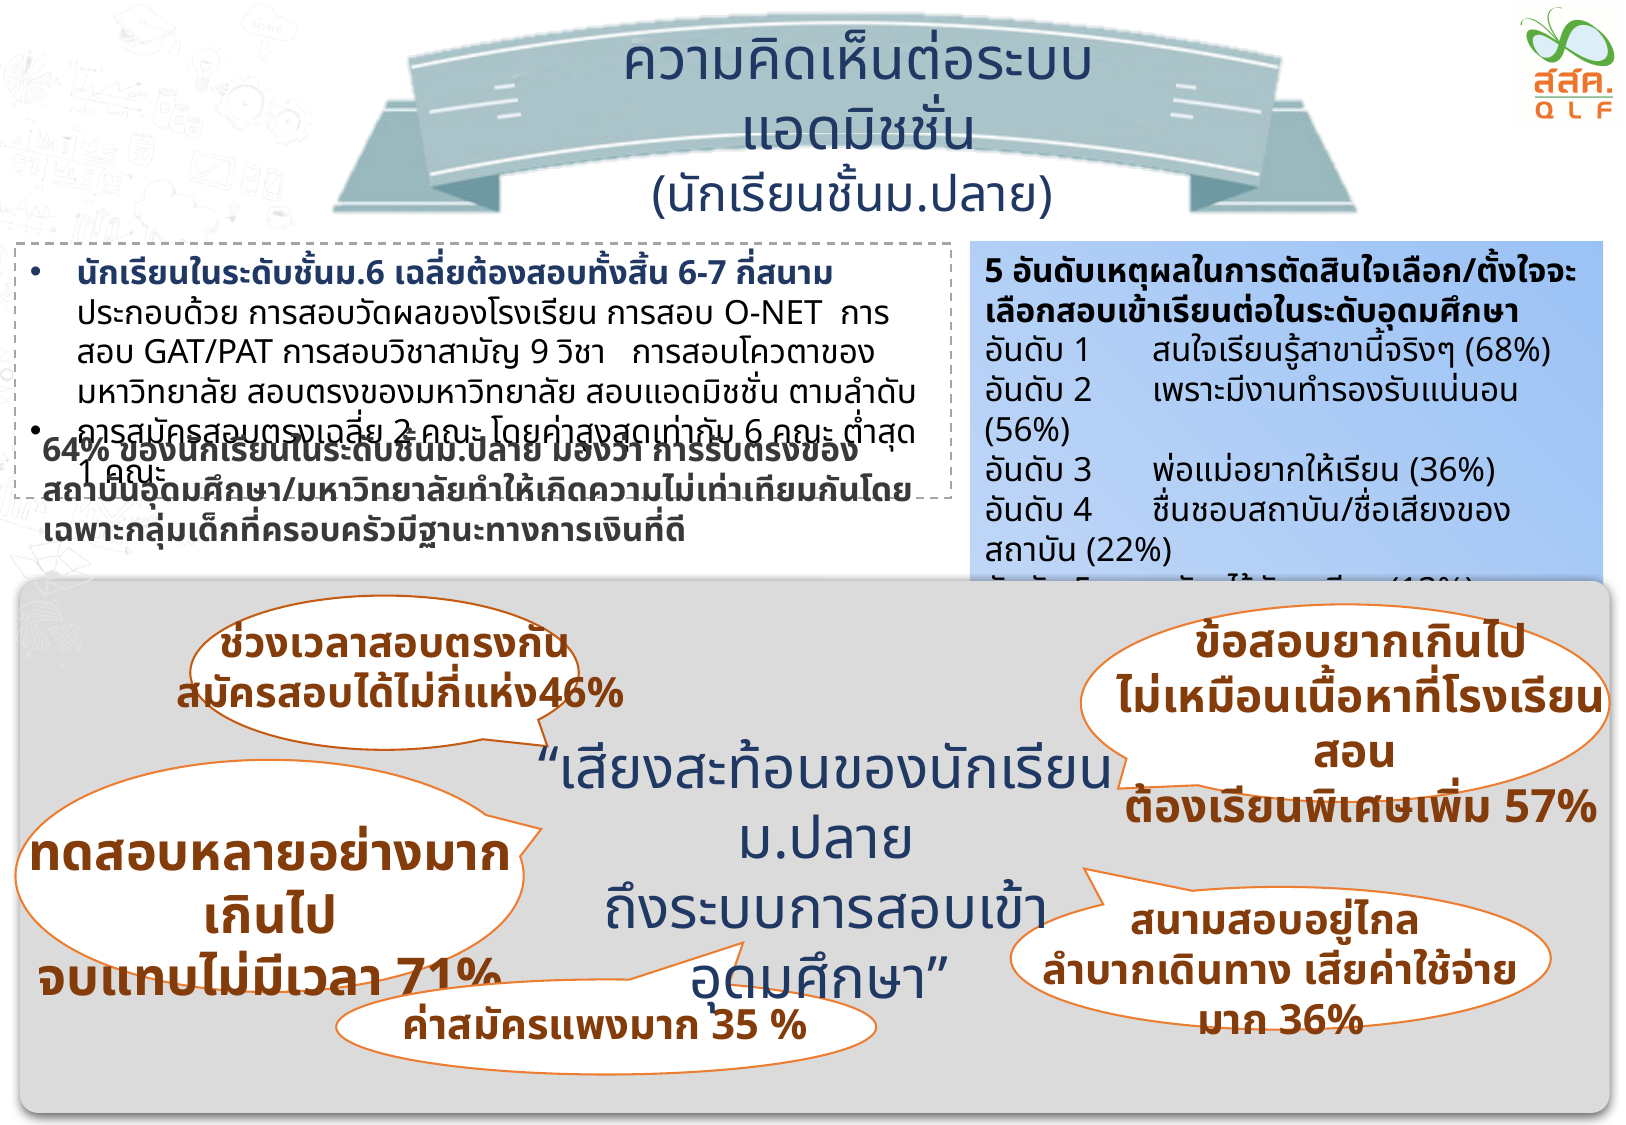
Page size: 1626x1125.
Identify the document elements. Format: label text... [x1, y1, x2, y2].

text_box [383, 1055, 829, 1076]
text_box [57, 758, 483, 811]
text_box ช่วงเวลาสอบตรงกัน สมัครสอบได้ไม่กี่แห่ง46% [130, 608, 671, 724]
text_box [269, 580, 1610, 722]
text_box 5 อันดับเหตุผลในการตัดสินใจเลือก/ตั้งใจจะเลือกสอบเข้าเรียนต่อในระดับอุดมศึกษา อันดับ 1 สนใจเรียนรู้สาขานี้จริงๆ (68%) อันดับ 2 เพราะมีงานทำรองรับแน่นอน (56%) อันดับ 3 พ่อแม่อยากให้เรียน (36%) อันดับ 4 ชื่นชอบสถาบัน/ชื่อเสียงของสถาบัน (22%) อันดับ 5 สมัครไว้กันเหนียว (13%) [969, 241, 1604, 577]
text_box นักเรียนในระดับชั้นม.6 เฉลี่ยต้องสอบทั้งสิ้น 6-7 กี่สนาม ประกอบด้วย การสอบวัดผลของโรงเรียน การสอบ O-NET การสอบ GAT/PAT การสอบวิชาสามัญ 9 วิชา การสอบโควตาของมหาวิทยาลัย สอบตรงของมหาวิทยาลัย สอบแอดมิชชั่น ตามลำดับ การสมัครสอบตรงเฉลี่ย 2 คณะ โดยค่าสูงสุดเท่ากับ 6 คณะ ต่ำสุด 1 คณะ [269, 277, 952, 499]
picture [0, 0, 269, 662]
picture [1511, 1, 1623, 127]
text_box [429, 982, 496, 990]
text_box [236, 724, 496, 751]
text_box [269, 0, 1466, 277]
text_box ค่าสมัครแพงมาก 35 % [335, 990, 876, 1055]
text_box ข้อสอบยากเกินไป ไม่เหมือนเนื้อหาที่โรงเรียนสอน ต้องเรียนพิเศษเพิ่ม 57% [1091, 604, 1625, 840]
text_box สนามสอบอยู่ไกล ลำบากเดินทาง เสียค่าใช้จ่ายมาก 36% [1010, 885, 1551, 1050]
text_box [19, 840, 1610, 1113]
text_box 64% ของนักเรียนในระดับชั้นม.ปลาย มองว่า การรับตรงของสถาบันอุดมศึกษา/มหาวิทยาลัยทำให้เกิดความไม่เท่าเทียมกันโดยเฉพาะกลุ่มเด็กที่ครอบครัวมีฐานะทางการเงินที่ดี [269, 420, 939, 556]
text_box [1079, 674, 1091, 722]
text_box [19, 662, 496, 811]
text_box [274, 594, 495, 608]
text_box ทดสอบหลายอย่างมากเกินไป จบแทบไม่มีเวลา 71% [0, 811, 496, 1014]
text_box “เสียงสะท้อนของนักเรียนม.ปลาย ถึงระบบการสอบเข้าอุดมศึกษา” [496, 722, 1157, 1018]
